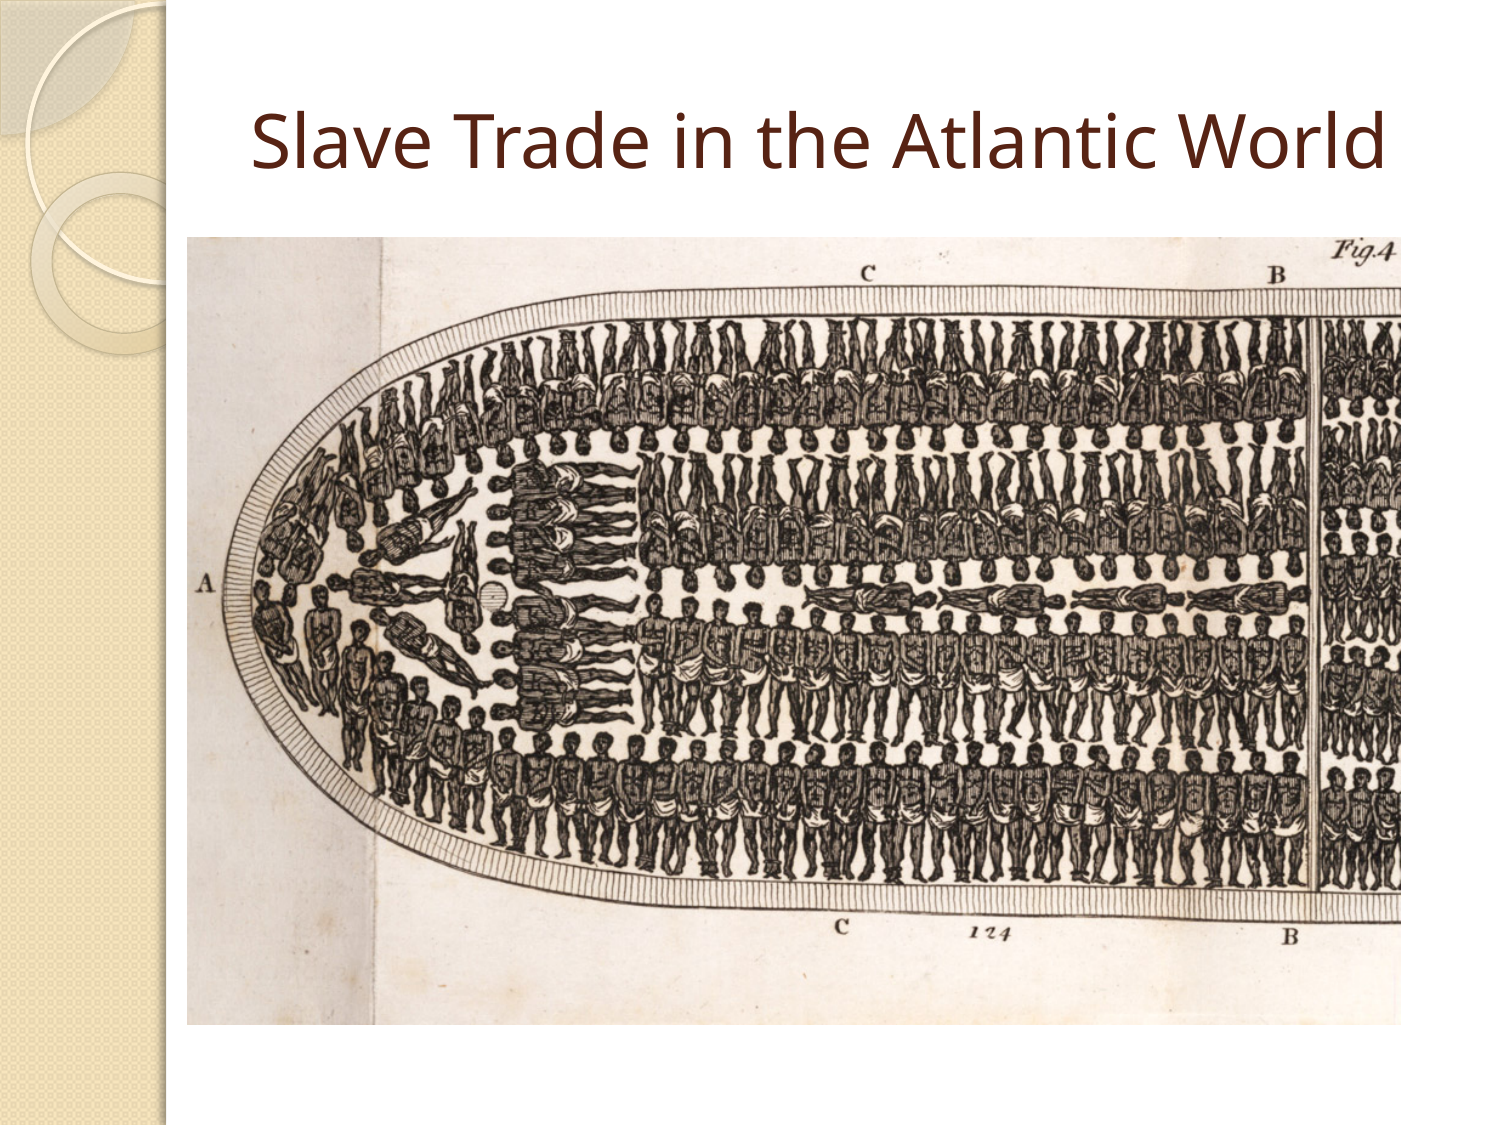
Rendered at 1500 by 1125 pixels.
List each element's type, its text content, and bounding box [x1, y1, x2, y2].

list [187, 237, 1402, 1026]
title Slave Trade in the Atlantic World [235, 45, 1466, 233]
